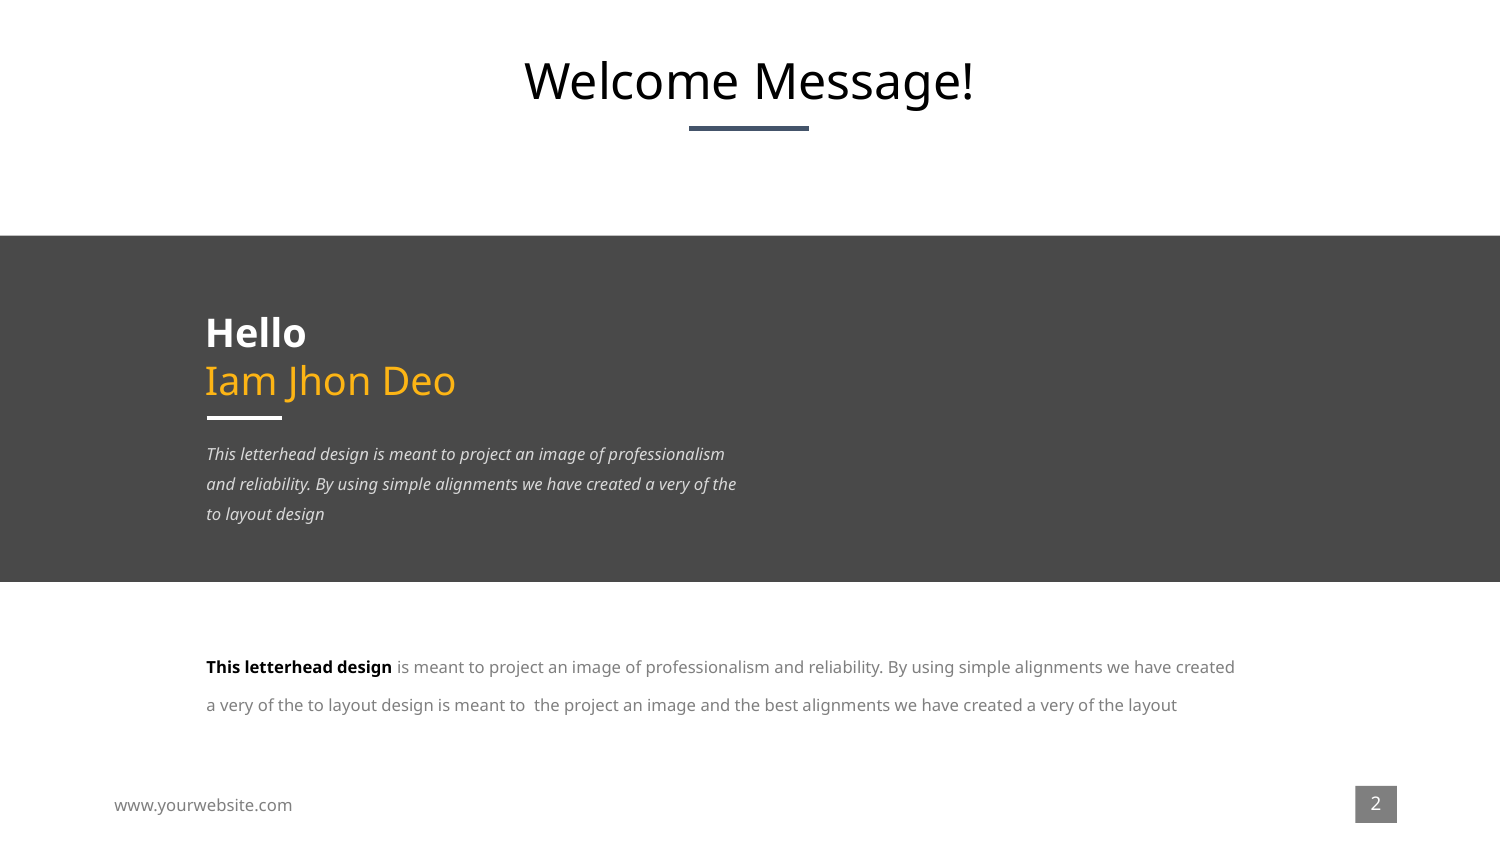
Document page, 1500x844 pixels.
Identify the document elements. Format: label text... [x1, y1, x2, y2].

text_box This letterhead design is meant to project an image of professionalism and reliability. By using simple alignments we have created a very of the to layout design is meant to the project an image and the best alignments we have created a very of the layout [206, 629, 1245, 726]
title Welcome Message! [103, 41, 1397, 125]
picture [0, 128, 1500, 583]
footer www.yourwebsite.com [103, 782, 311, 828]
slide_number ‹#› [1355, 785, 1397, 823]
